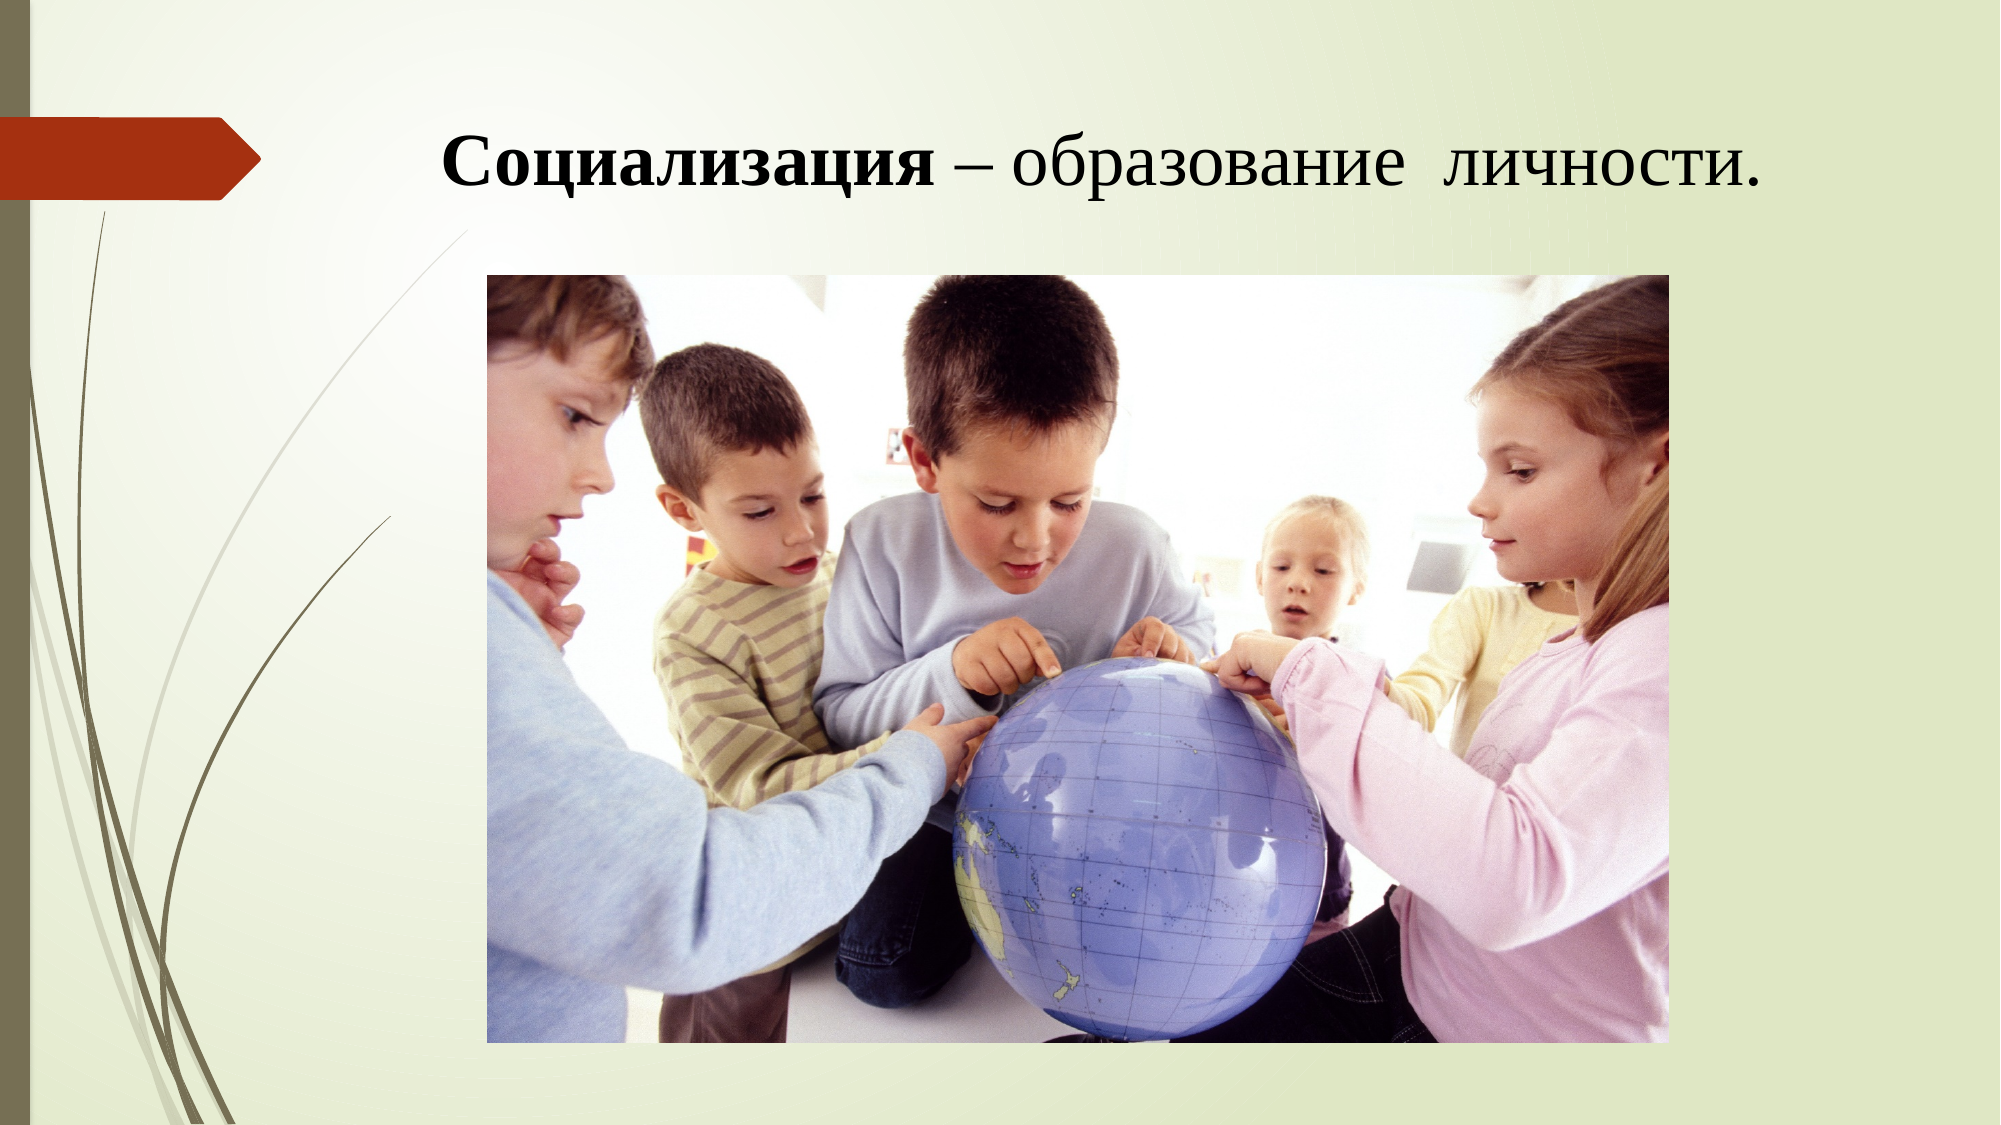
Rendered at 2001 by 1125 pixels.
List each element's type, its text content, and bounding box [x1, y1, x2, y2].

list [486, 275, 1670, 1043]
title Социализация – образование личности. [425, 102, 1888, 313]
